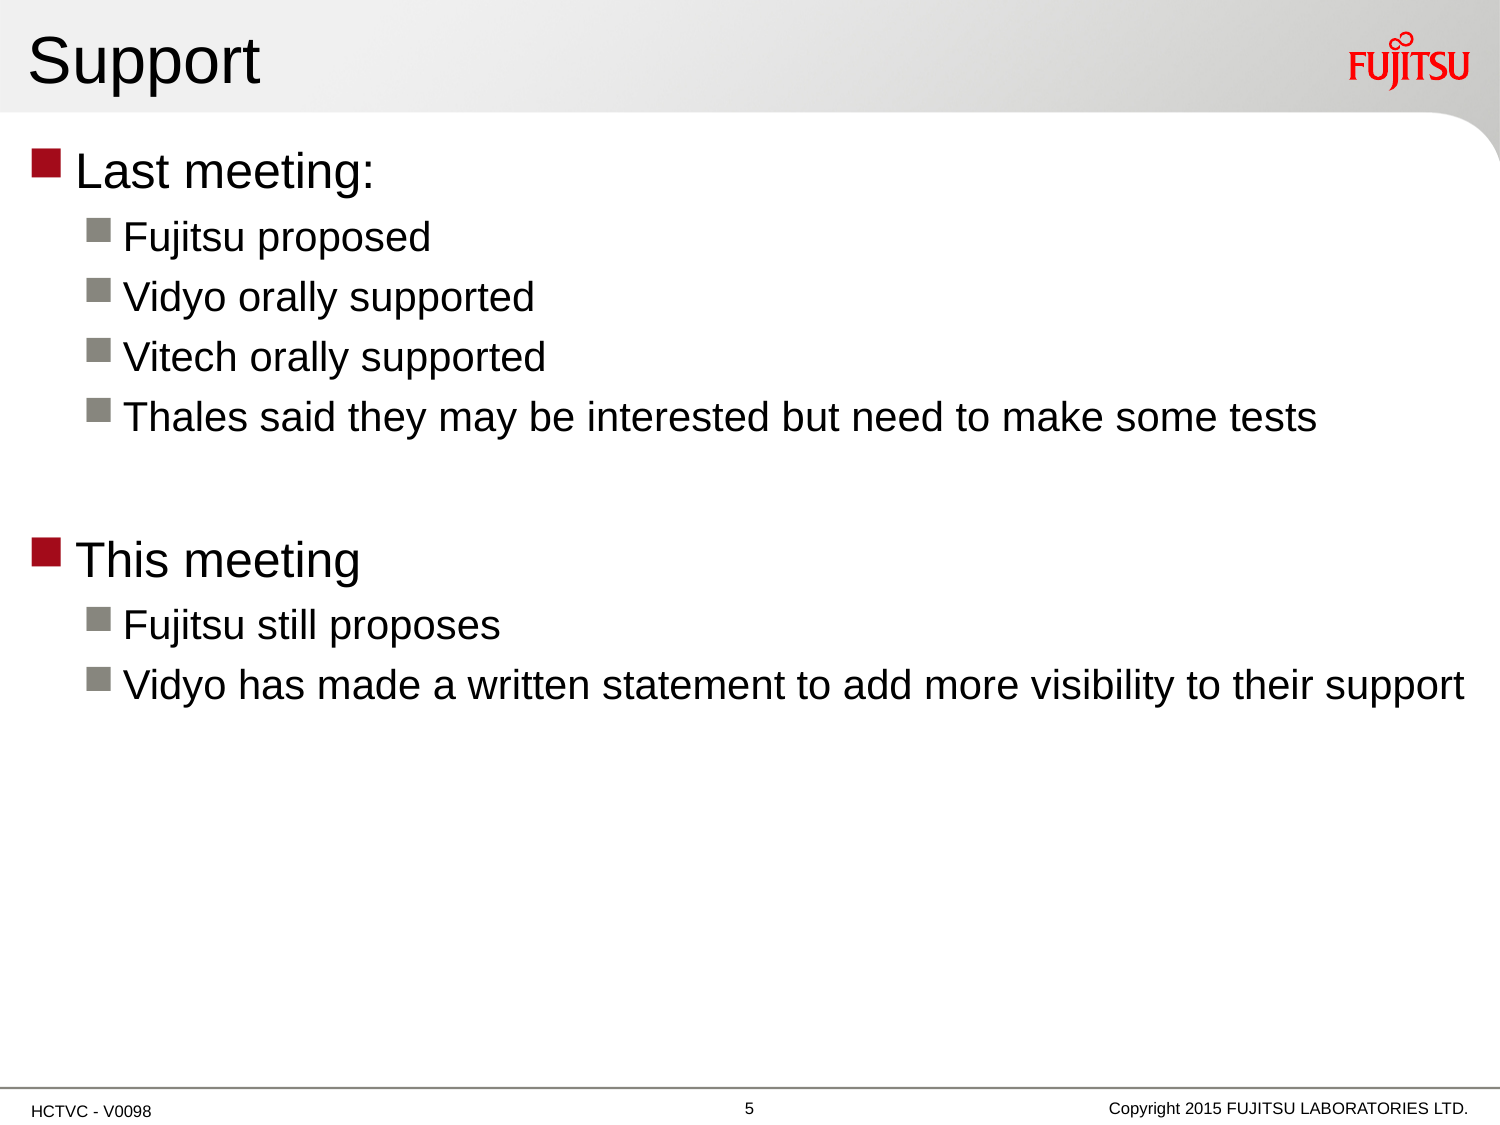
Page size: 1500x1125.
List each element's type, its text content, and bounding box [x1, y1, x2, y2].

picture [0, 0, 1500, 176]
title Support [27, 0, 1317, 114]
footer Copyright 2015 FUJITSU LABORATORIES LTD. [809, 1091, 1470, 1125]
list Last meeting: Fujitsu proposed Vidyo orally supported Vitech orally supported Thales said they may be interested but need to make some tests This meeting Fujitsu still proposes Vidyo has made a written statement to add more visibility to their support [27, 142, 1469, 1061]
slide_number 4 [705, 1091, 794, 1125]
